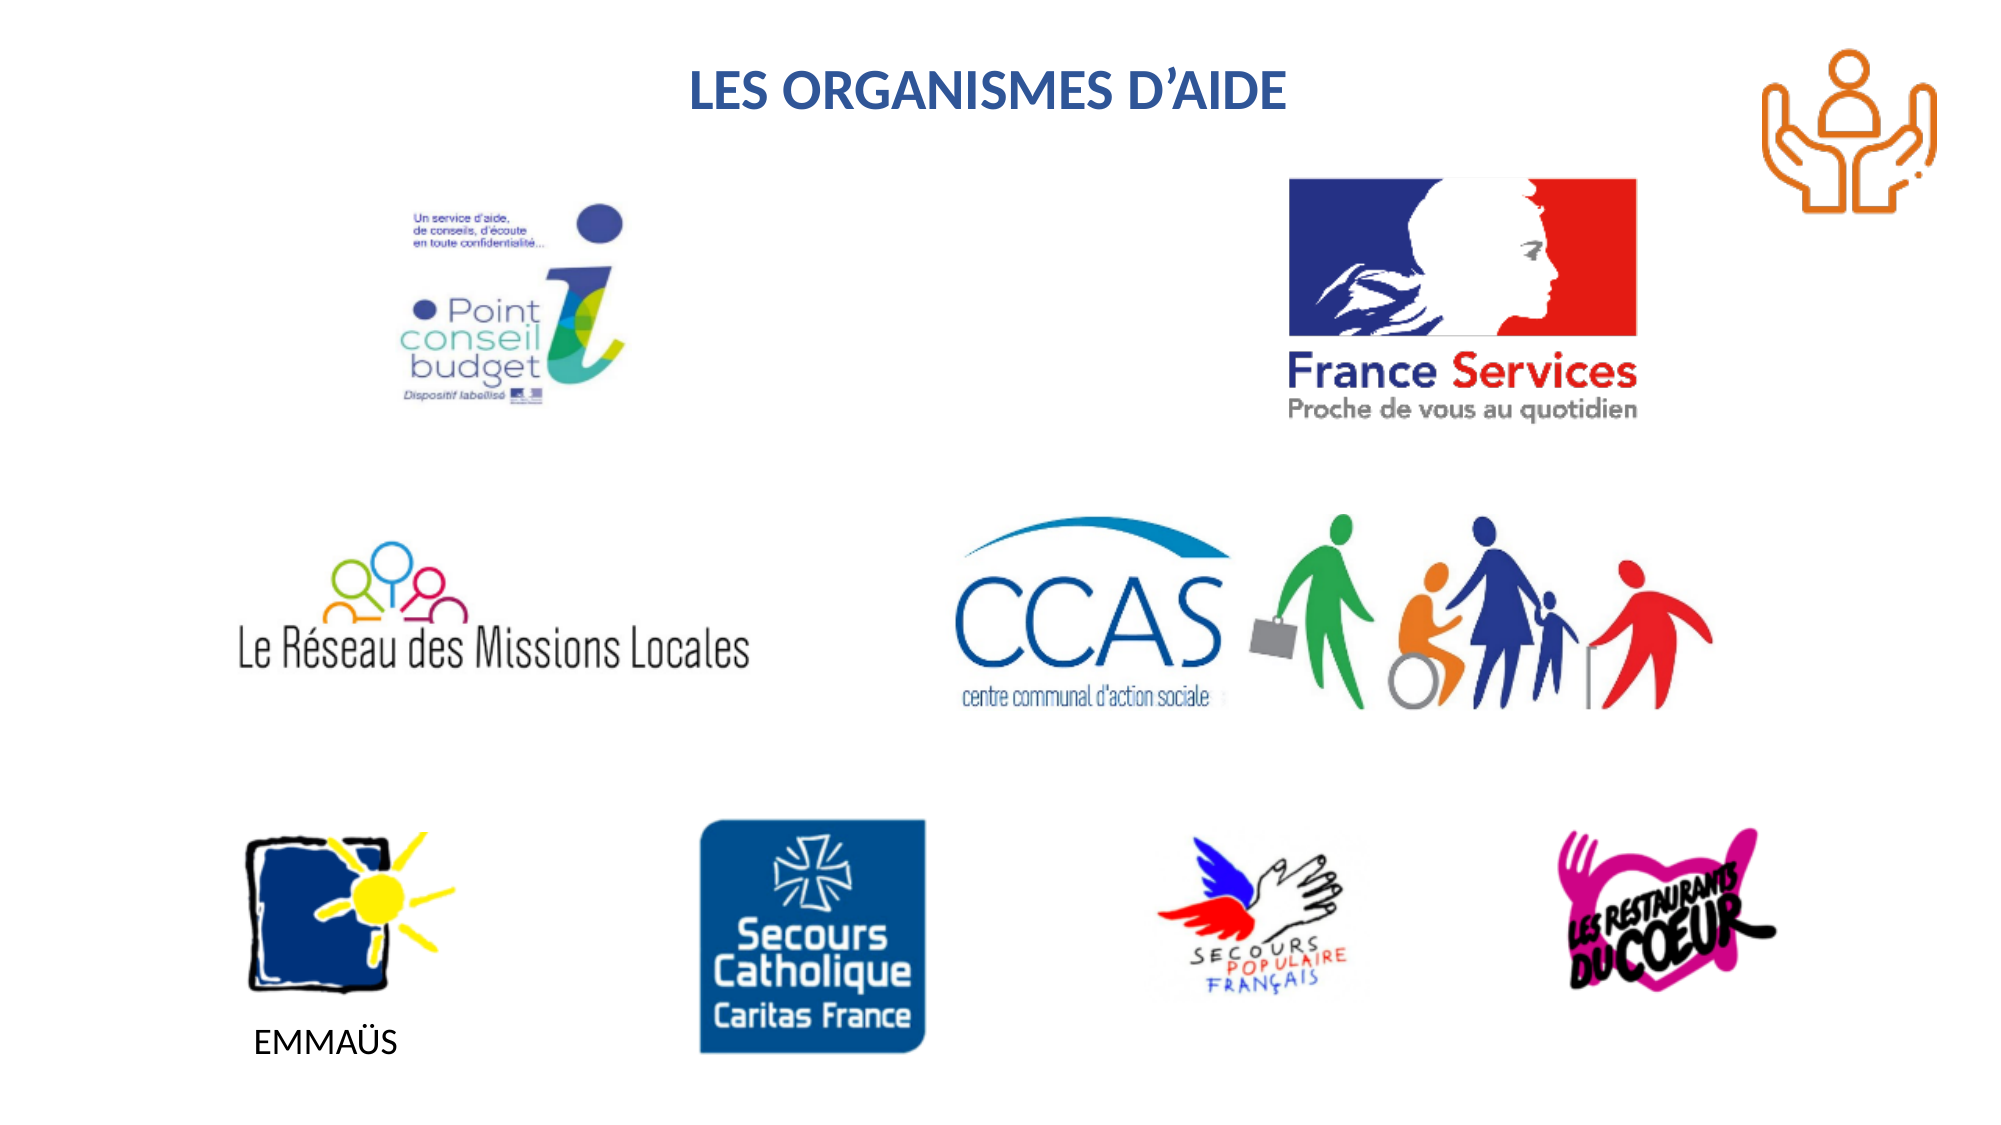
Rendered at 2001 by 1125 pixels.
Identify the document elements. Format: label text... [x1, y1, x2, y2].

picture [1762, 44, 1937, 219]
picture [1263, 151, 1664, 446]
subtitle LES ORGANISMES D’AIDE [238, 51, 1739, 132]
picture [199, 501, 790, 709]
picture [1144, 808, 1396, 1018]
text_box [238, 832, 472, 1071]
picture [679, 808, 969, 1075]
picture [1523, 797, 1803, 1003]
picture [945, 514, 1722, 711]
picture [395, 185, 632, 413]
